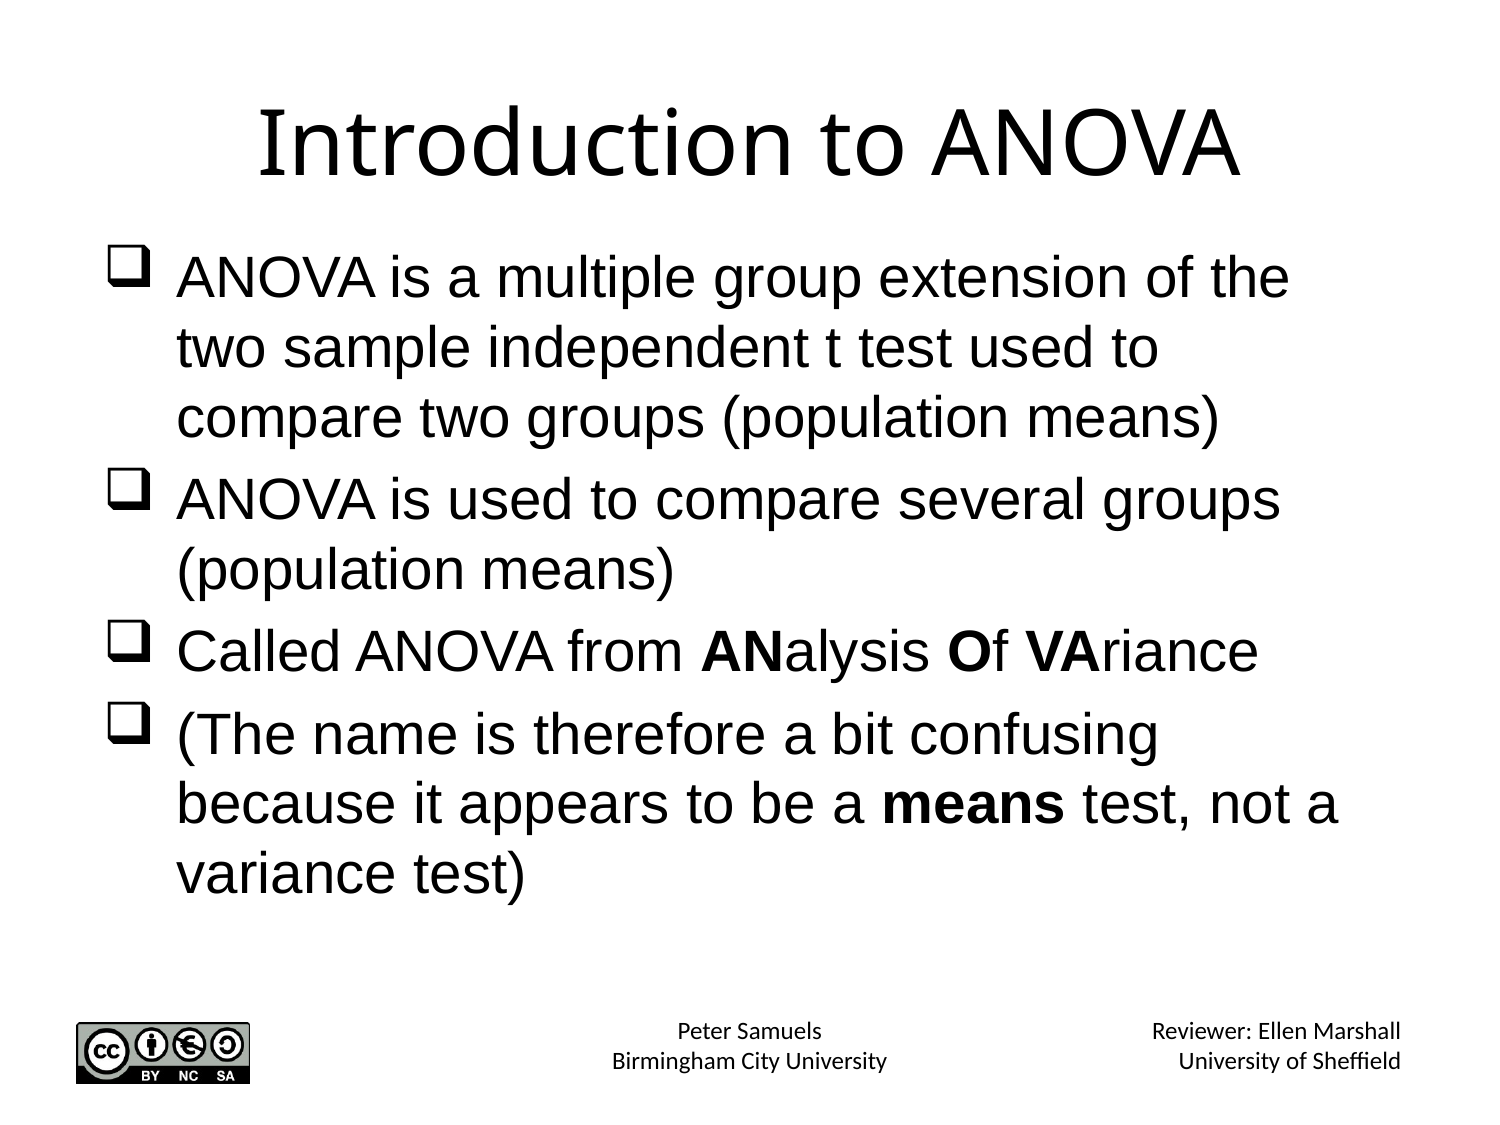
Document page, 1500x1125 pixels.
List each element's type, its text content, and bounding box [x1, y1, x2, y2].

list ANOVA is a multiple group extension of the two sample independent t test used to compare two groups (population means) ANOVA is used to compare several groups (population means) Called ANOVA from ANalysis Of VAriance (The name is therefore a bit confusing because it appears to be a means test, not a variance test) [88, 231, 1400, 929]
title Introduction to ANOVA [75, 45, 1425, 233]
text_box Peter Samuels Birmingham City University [549, 1007, 951, 1083]
picture [76, 1022, 251, 1084]
text_box Reviewer: Ellen Marshall University of Sheffield [1038, 1007, 1417, 1083]
